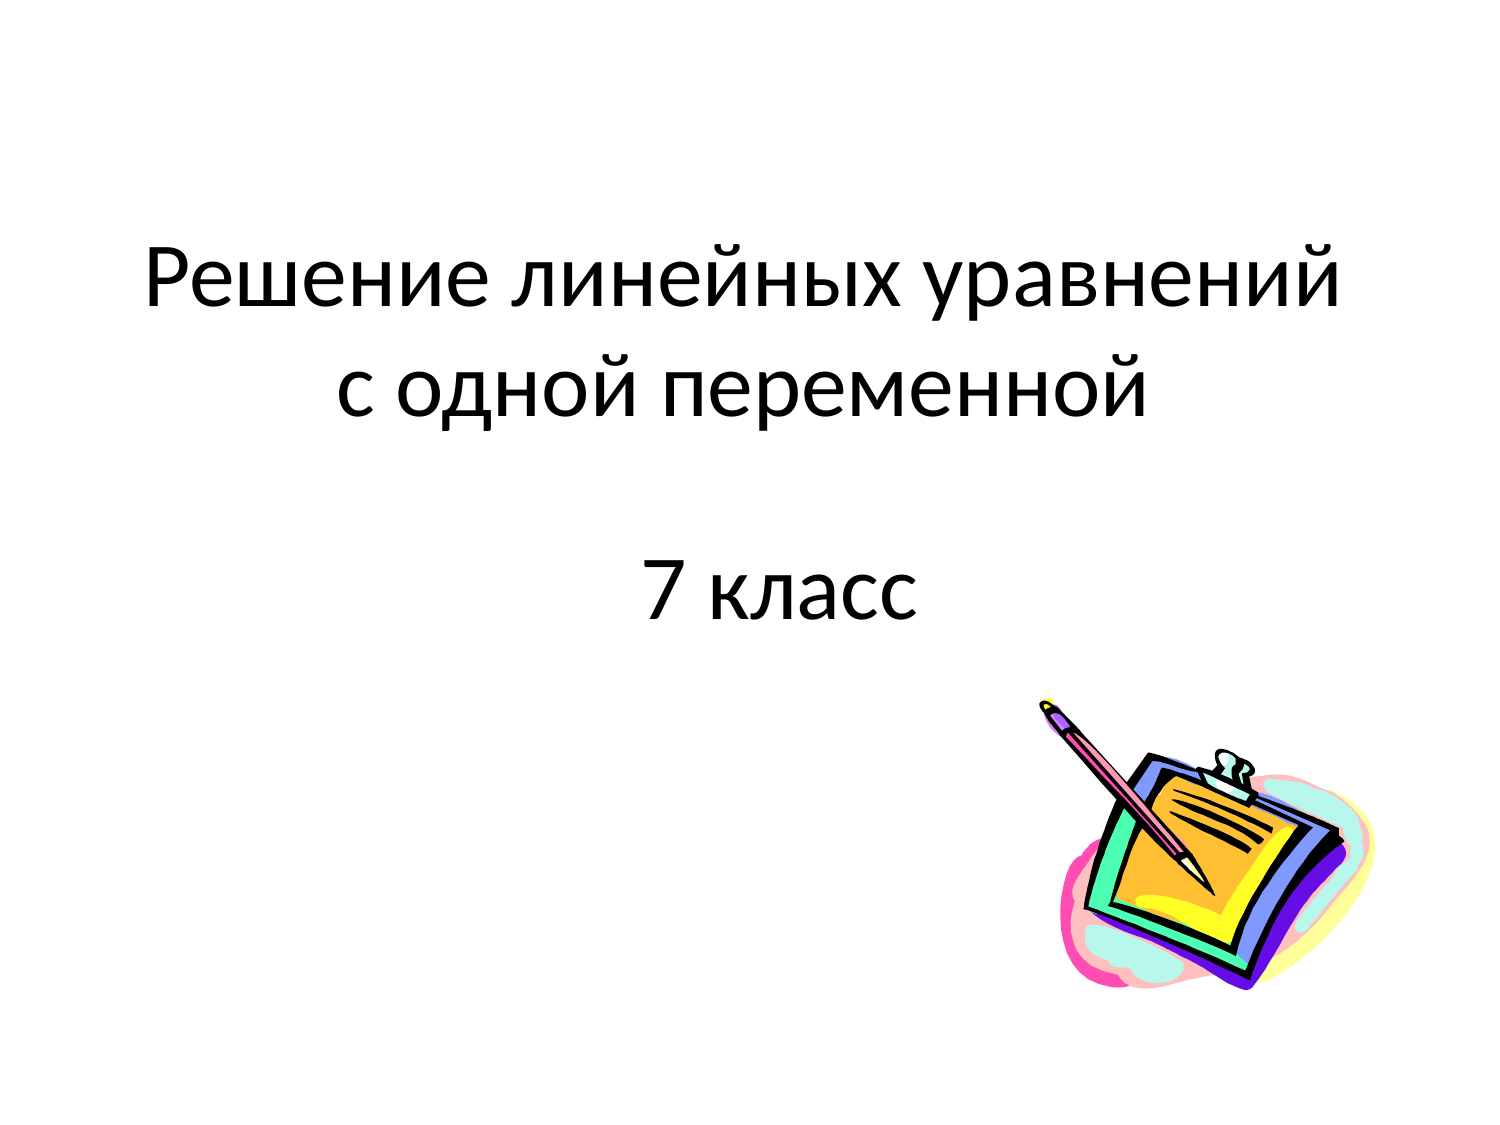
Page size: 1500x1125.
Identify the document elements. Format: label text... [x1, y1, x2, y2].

text_box 7 класс [135, 503, 1424, 662]
title Решение линейных уравнений с одной переменной [99, 174, 1388, 475]
picture [1033, 692, 1382, 997]
